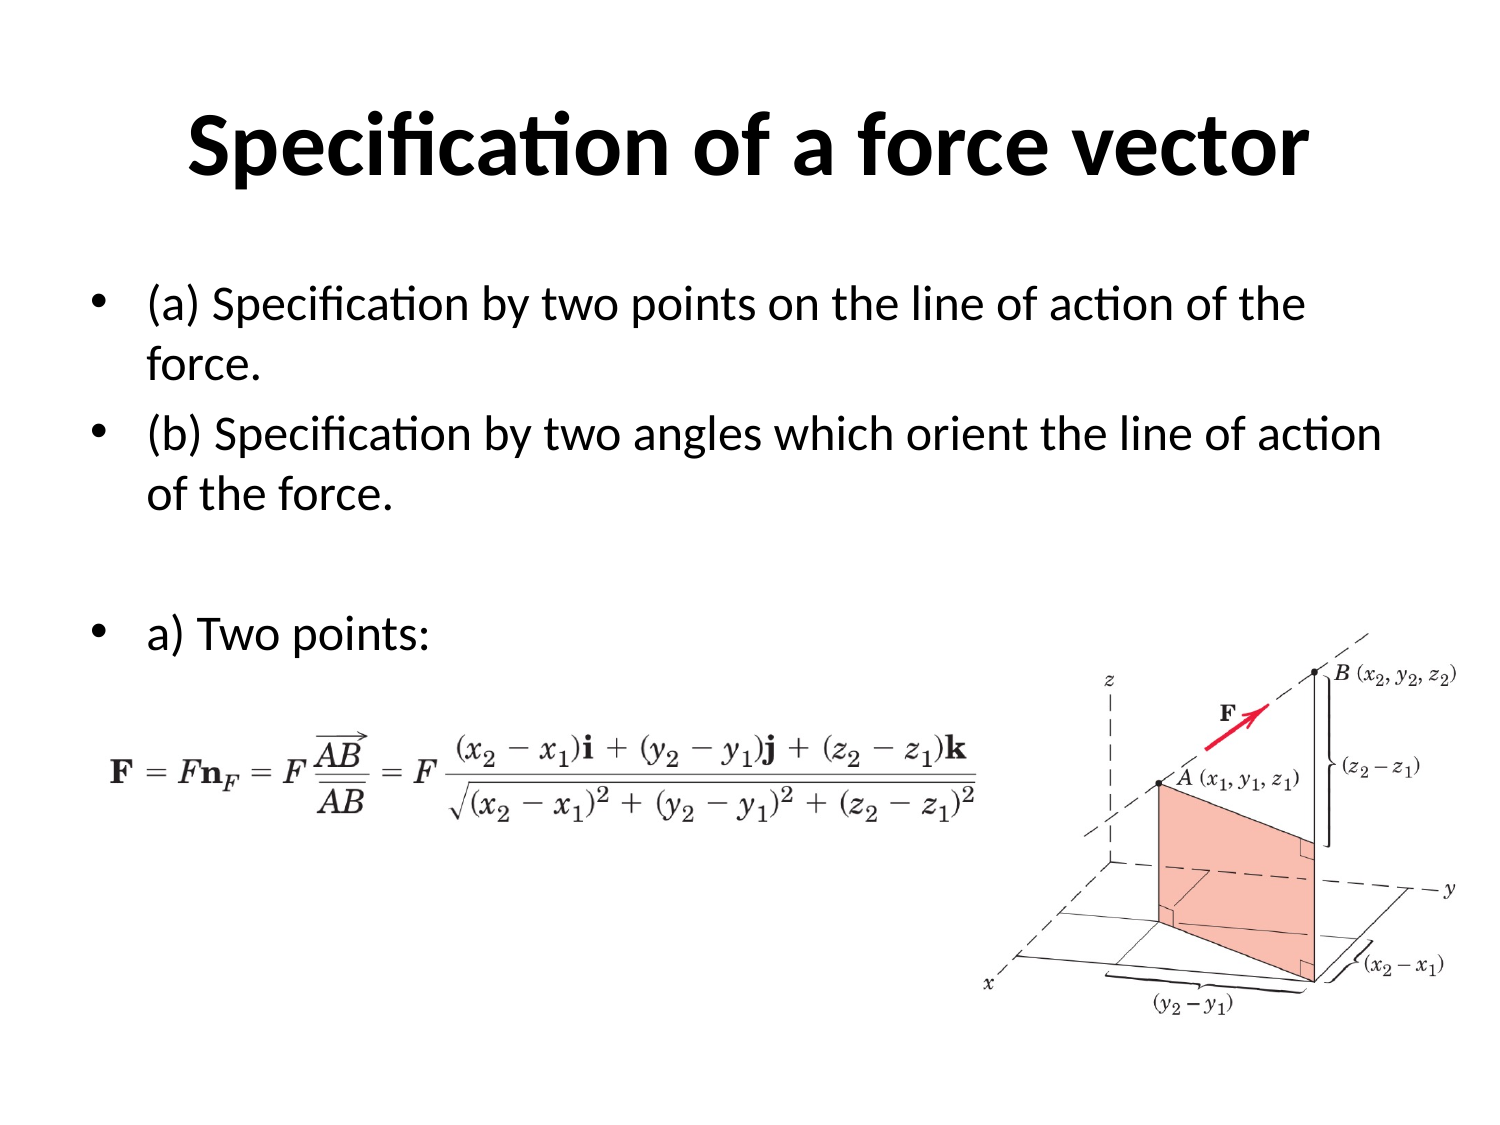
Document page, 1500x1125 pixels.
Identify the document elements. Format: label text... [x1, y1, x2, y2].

title Specification of a force vector [75, 45, 1425, 233]
picture [99, 601, 1463, 1051]
list (a) Specification by two points on the line of action of the force. (b) Specification by two angles which orient the line of action of the force. a) Two points: [75, 262, 1425, 1005]
